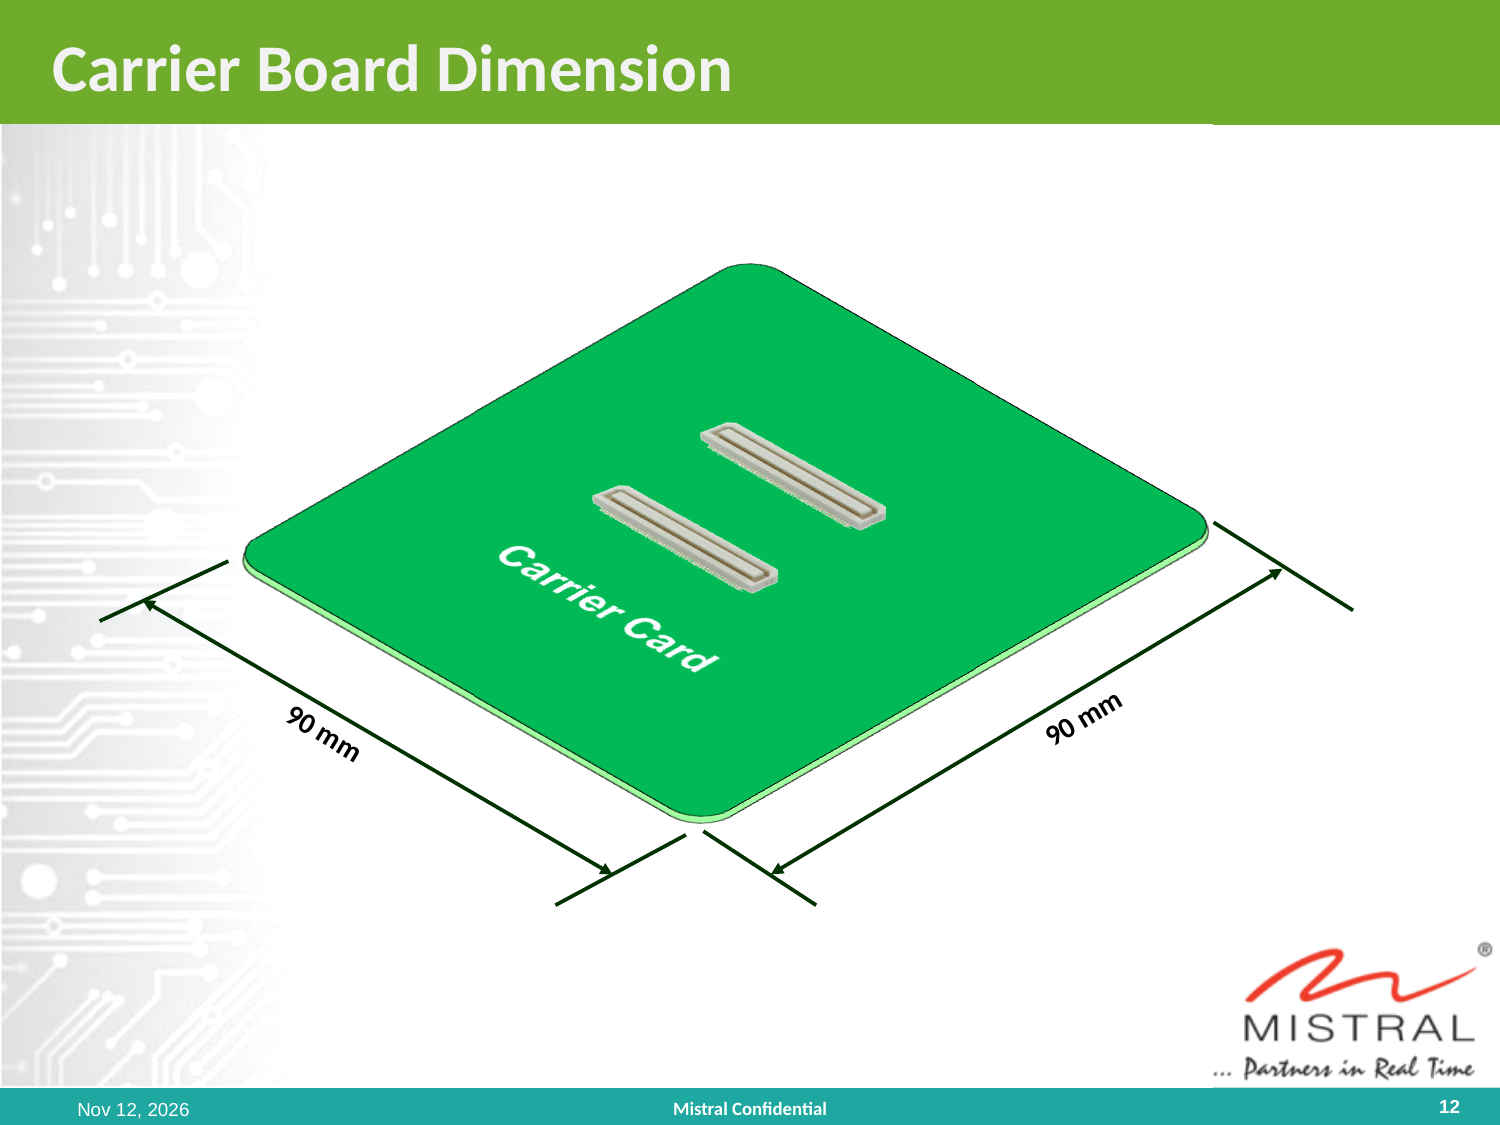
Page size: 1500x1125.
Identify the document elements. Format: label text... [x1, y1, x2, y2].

text_box 12 [1125, 1087, 1475, 1125]
picture [222, 251, 1229, 836]
text_box [142, 600, 222, 647]
picture [1213, 937, 1500, 1088]
text_box Mistral Confidential [512, 1090, 988, 1125]
text_box [546, 836, 613, 875]
text_box [1229, 568, 1283, 601]
title Carrier Board Dimension [37, 12, 1275, 118]
text_box [770, 836, 836, 875]
text_box Sep-16 [62, 1092, 413, 1125]
